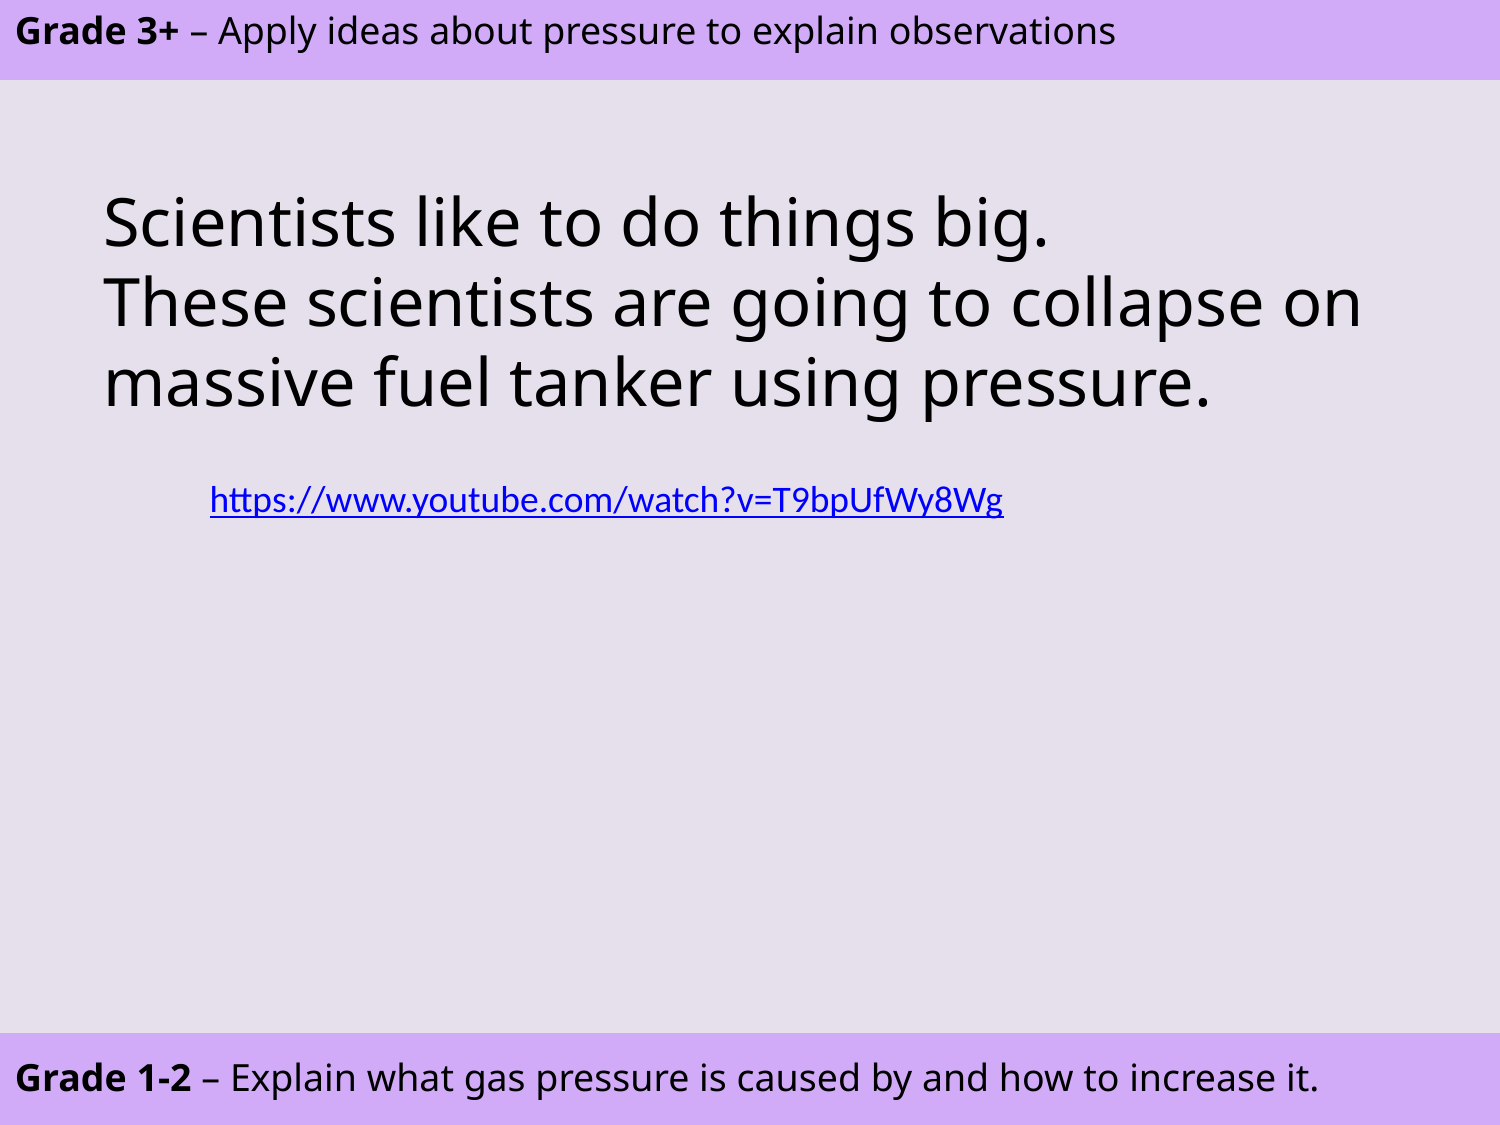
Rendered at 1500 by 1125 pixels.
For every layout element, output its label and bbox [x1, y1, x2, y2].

text_box [0, 0, 1500, 1125]
